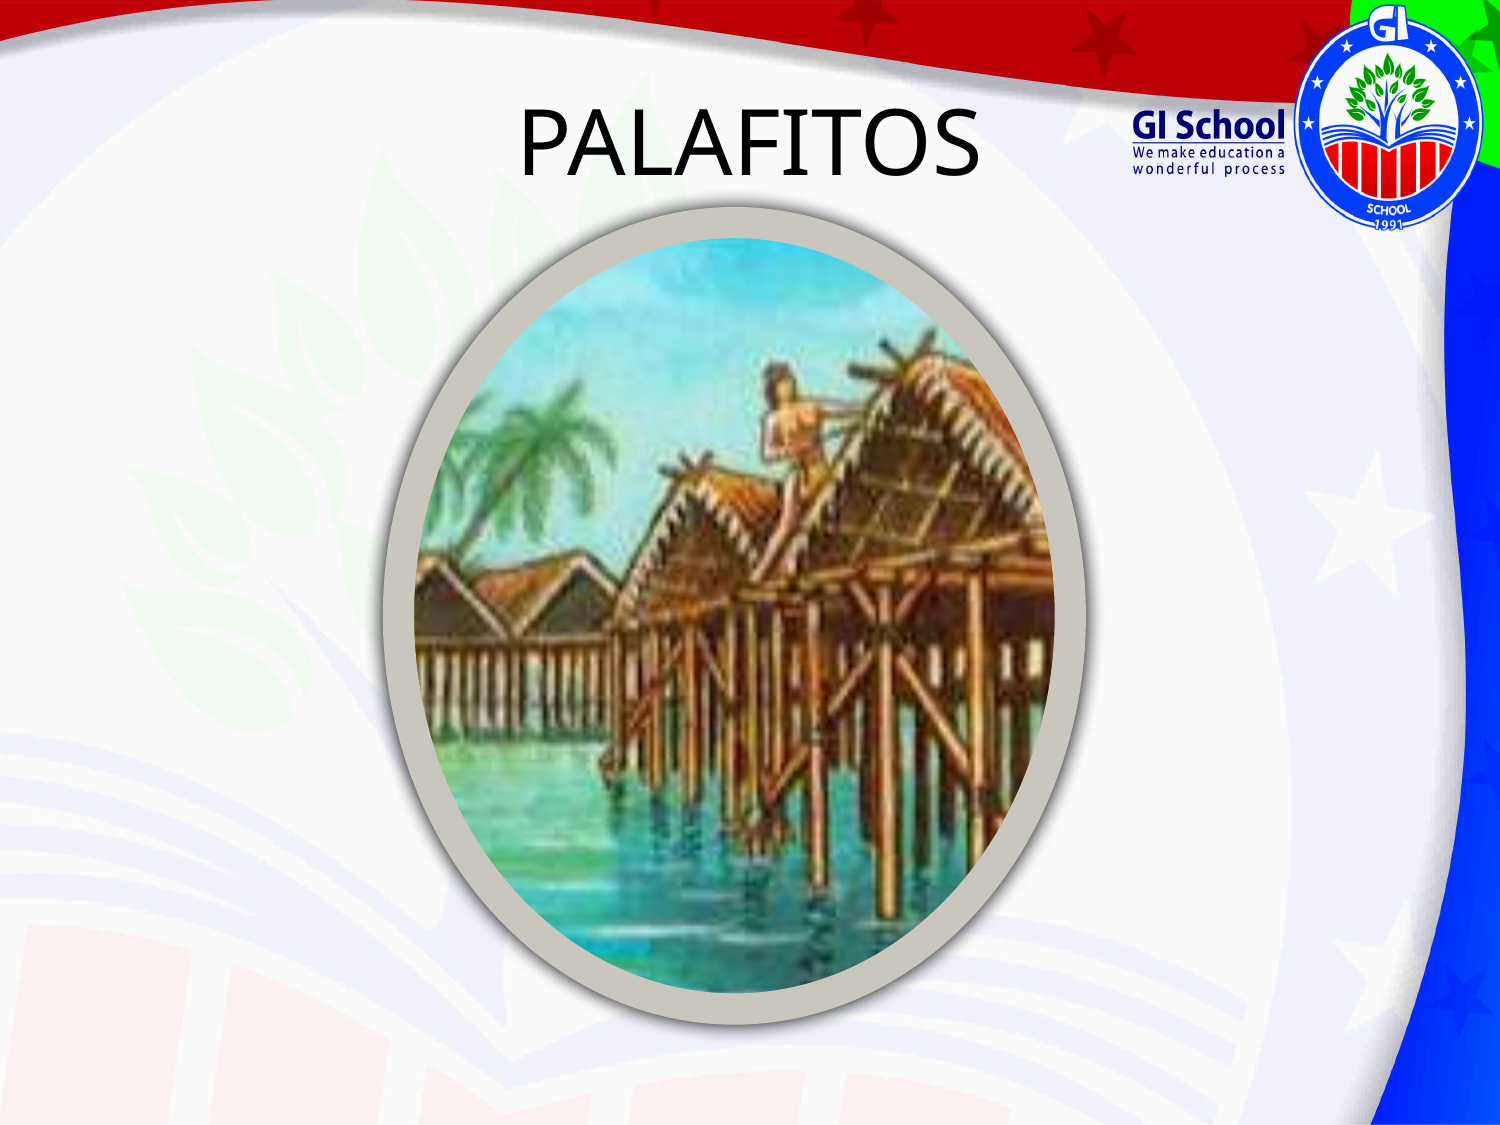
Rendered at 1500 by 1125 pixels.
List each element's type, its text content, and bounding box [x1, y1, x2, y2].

title PALAFITOS [75, 45, 1425, 233]
picture [0, 0, 1500, 1125]
